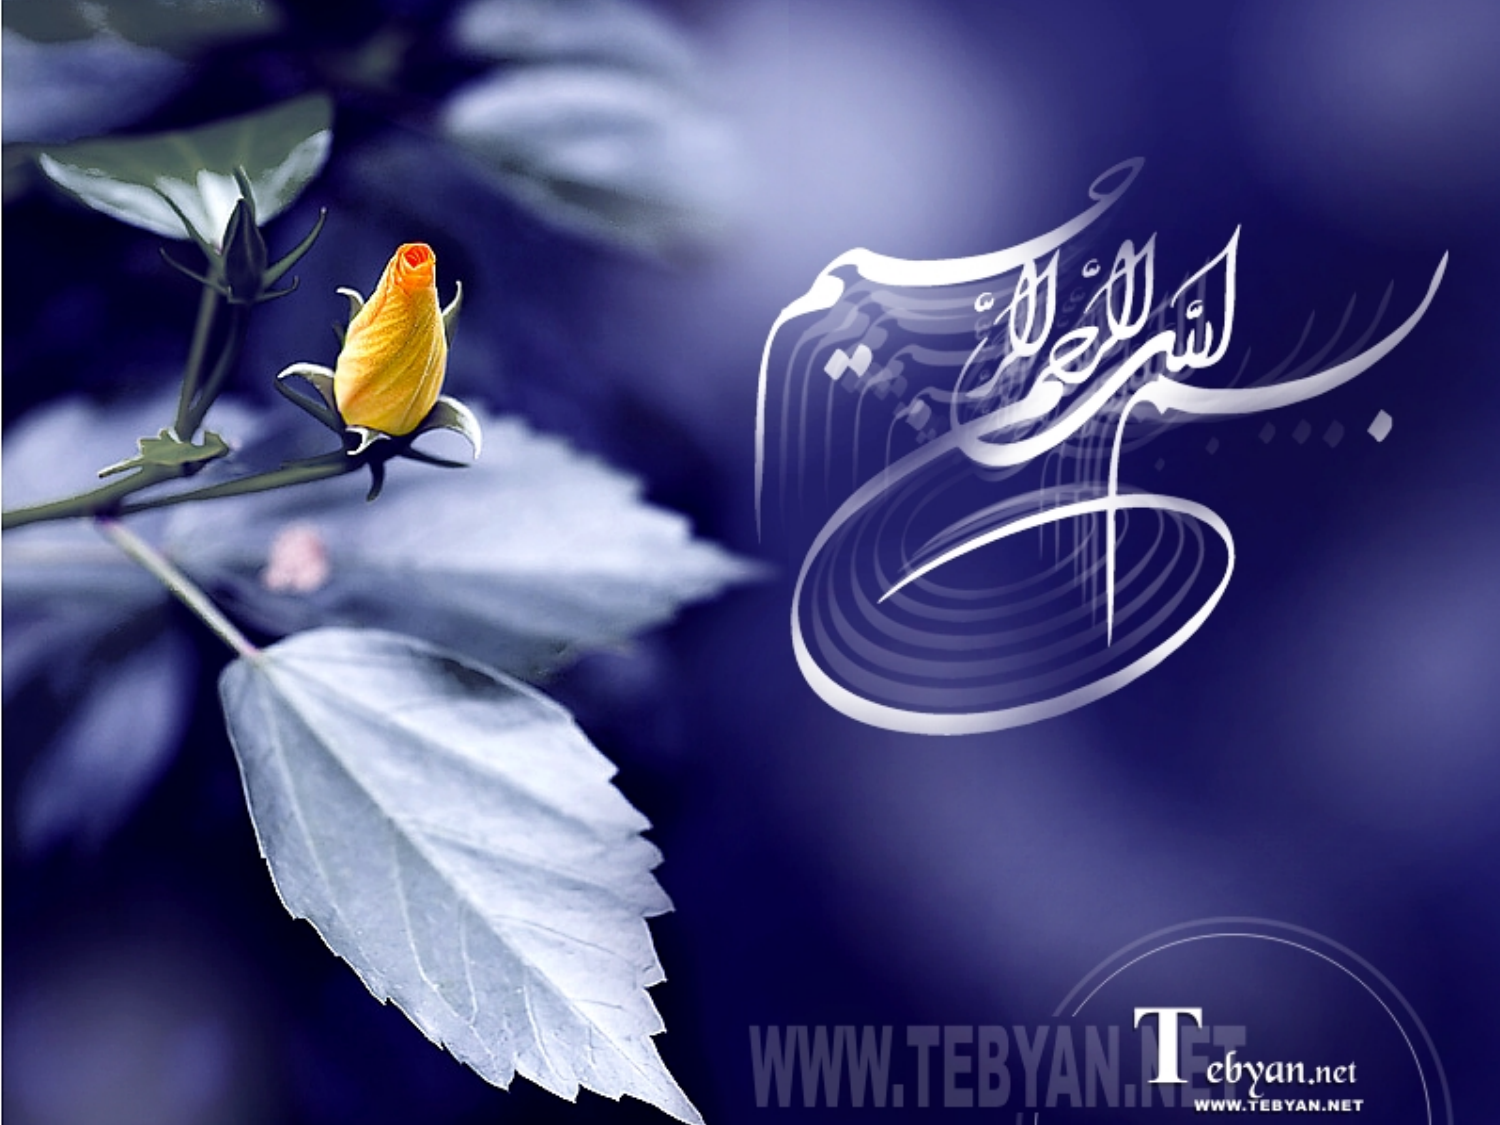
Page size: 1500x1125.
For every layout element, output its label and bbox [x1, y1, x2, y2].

list [0, 0, 1500, 1125]
